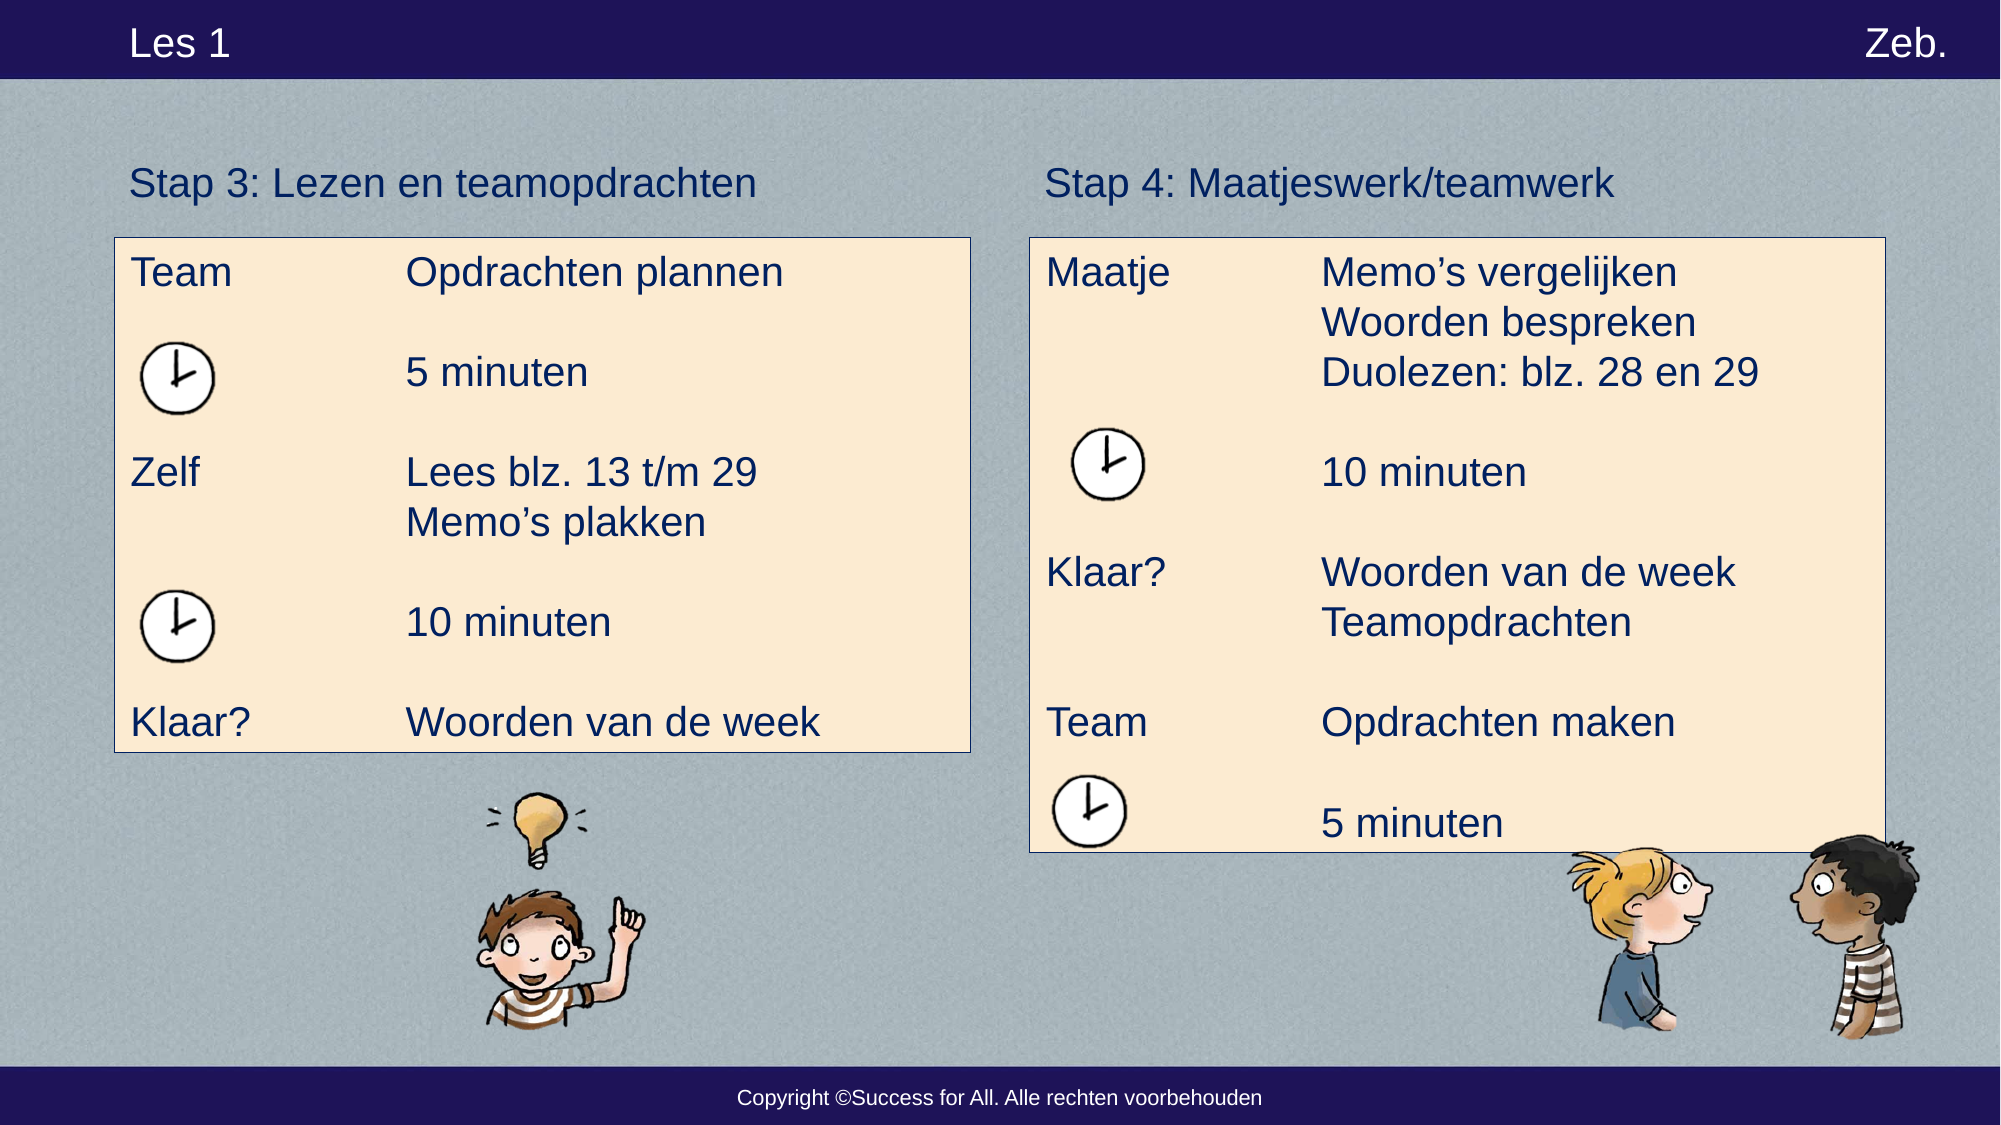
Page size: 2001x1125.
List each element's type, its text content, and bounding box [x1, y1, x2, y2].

text_box Copyright ©Success for All. Alle rechten voorbehouden [0, 1076, 2000, 1125]
text_box Team Opdrachten plannen 5 minuten Zelf Lees blz. 13 t/m 29 Memo’s plakken 10 minuten Klaar? Woorden van de week [114, 237, 971, 753]
text_box Les 1 [114, 8, 354, 73]
text_box Stap 4: Maatjeswerk/teamwerk [1029, 148, 1822, 214]
text_box Stap 3: Lezen en teamopdrachten [114, 148, 907, 214]
text_box Zeb. [786, 8, 1963, 73]
picture [0, 0, 2001, 1125]
text_box Maatje Memo’s vergelijken Woorden bespreken Duolezen: blz. 28 en 29 10 minuten Klaar? Woorden van de week Teamopdrachten Team Opdrachten maken 5 minuten [1029, 237, 1886, 853]
